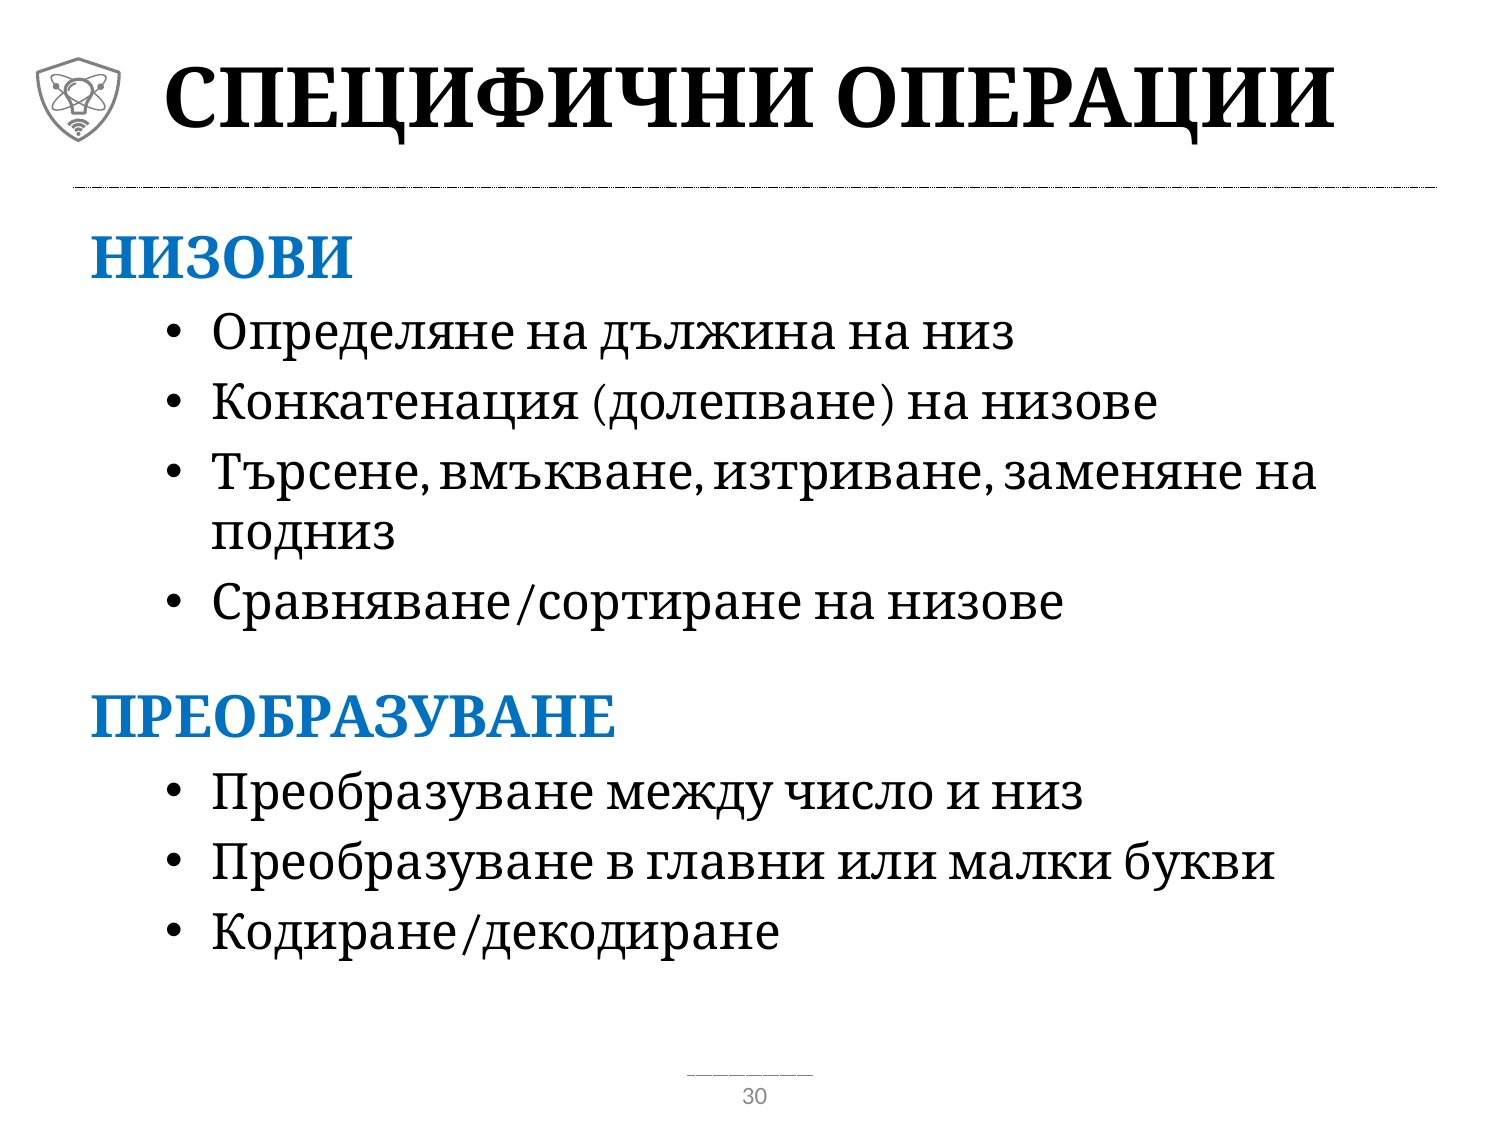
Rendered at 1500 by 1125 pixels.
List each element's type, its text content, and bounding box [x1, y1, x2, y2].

title Специфични операции [0, 0, 1500, 188]
slide_number 30 [579, 1065, 930, 1125]
list Низови Определяне на дължина на низ Конкатенация (долепване) на низове Търсене, вмъкване, изтриване, заменяне на подниз Сравняване/сортиране на низове Преобразуване Преобразуване между число и низ Преобразуване в главни или малки букви Кодиране/декодиране [75, 212, 1450, 1063]
